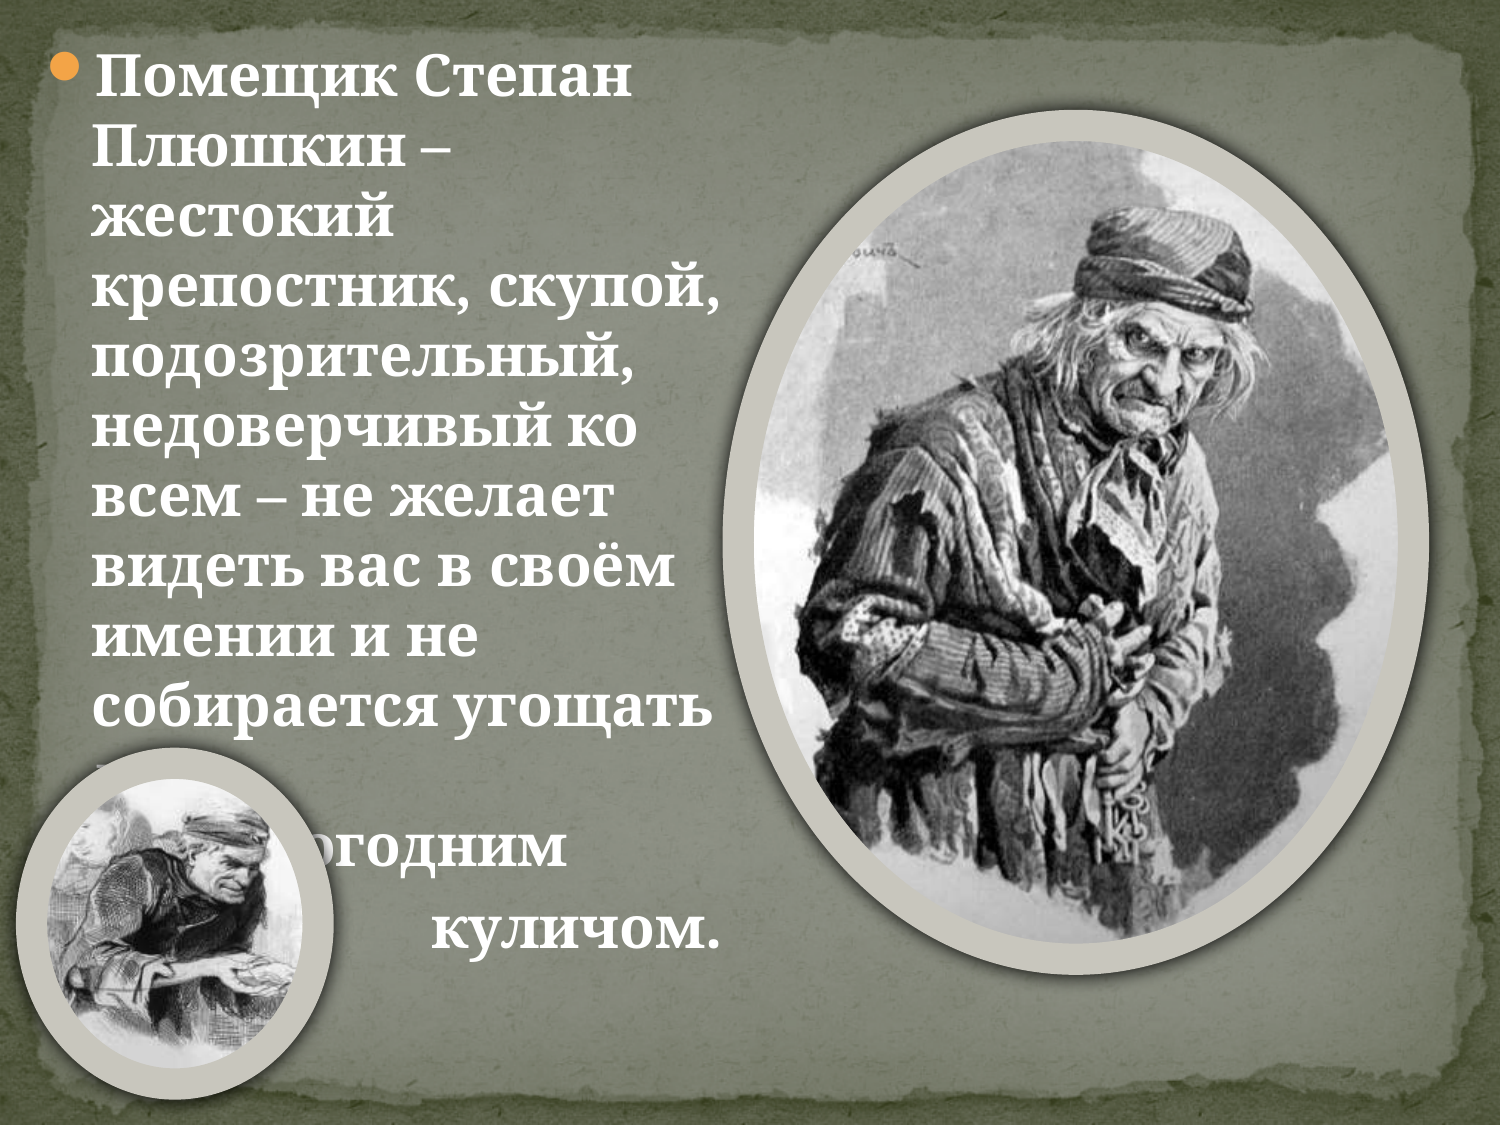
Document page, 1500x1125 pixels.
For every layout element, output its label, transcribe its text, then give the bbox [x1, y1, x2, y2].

title [74, 24, 1425, 132]
picture [739, 126, 1413, 961]
list Помещик Степан Плюшкин – жестокий крепостник, скупой, подозрительный, недоверчивый ко всем – не желает видеть вас в своём имении и не собирается угощать даже прошлогодним куличом. [31, 30, 741, 1000]
picture [32, 765, 318, 1084]
